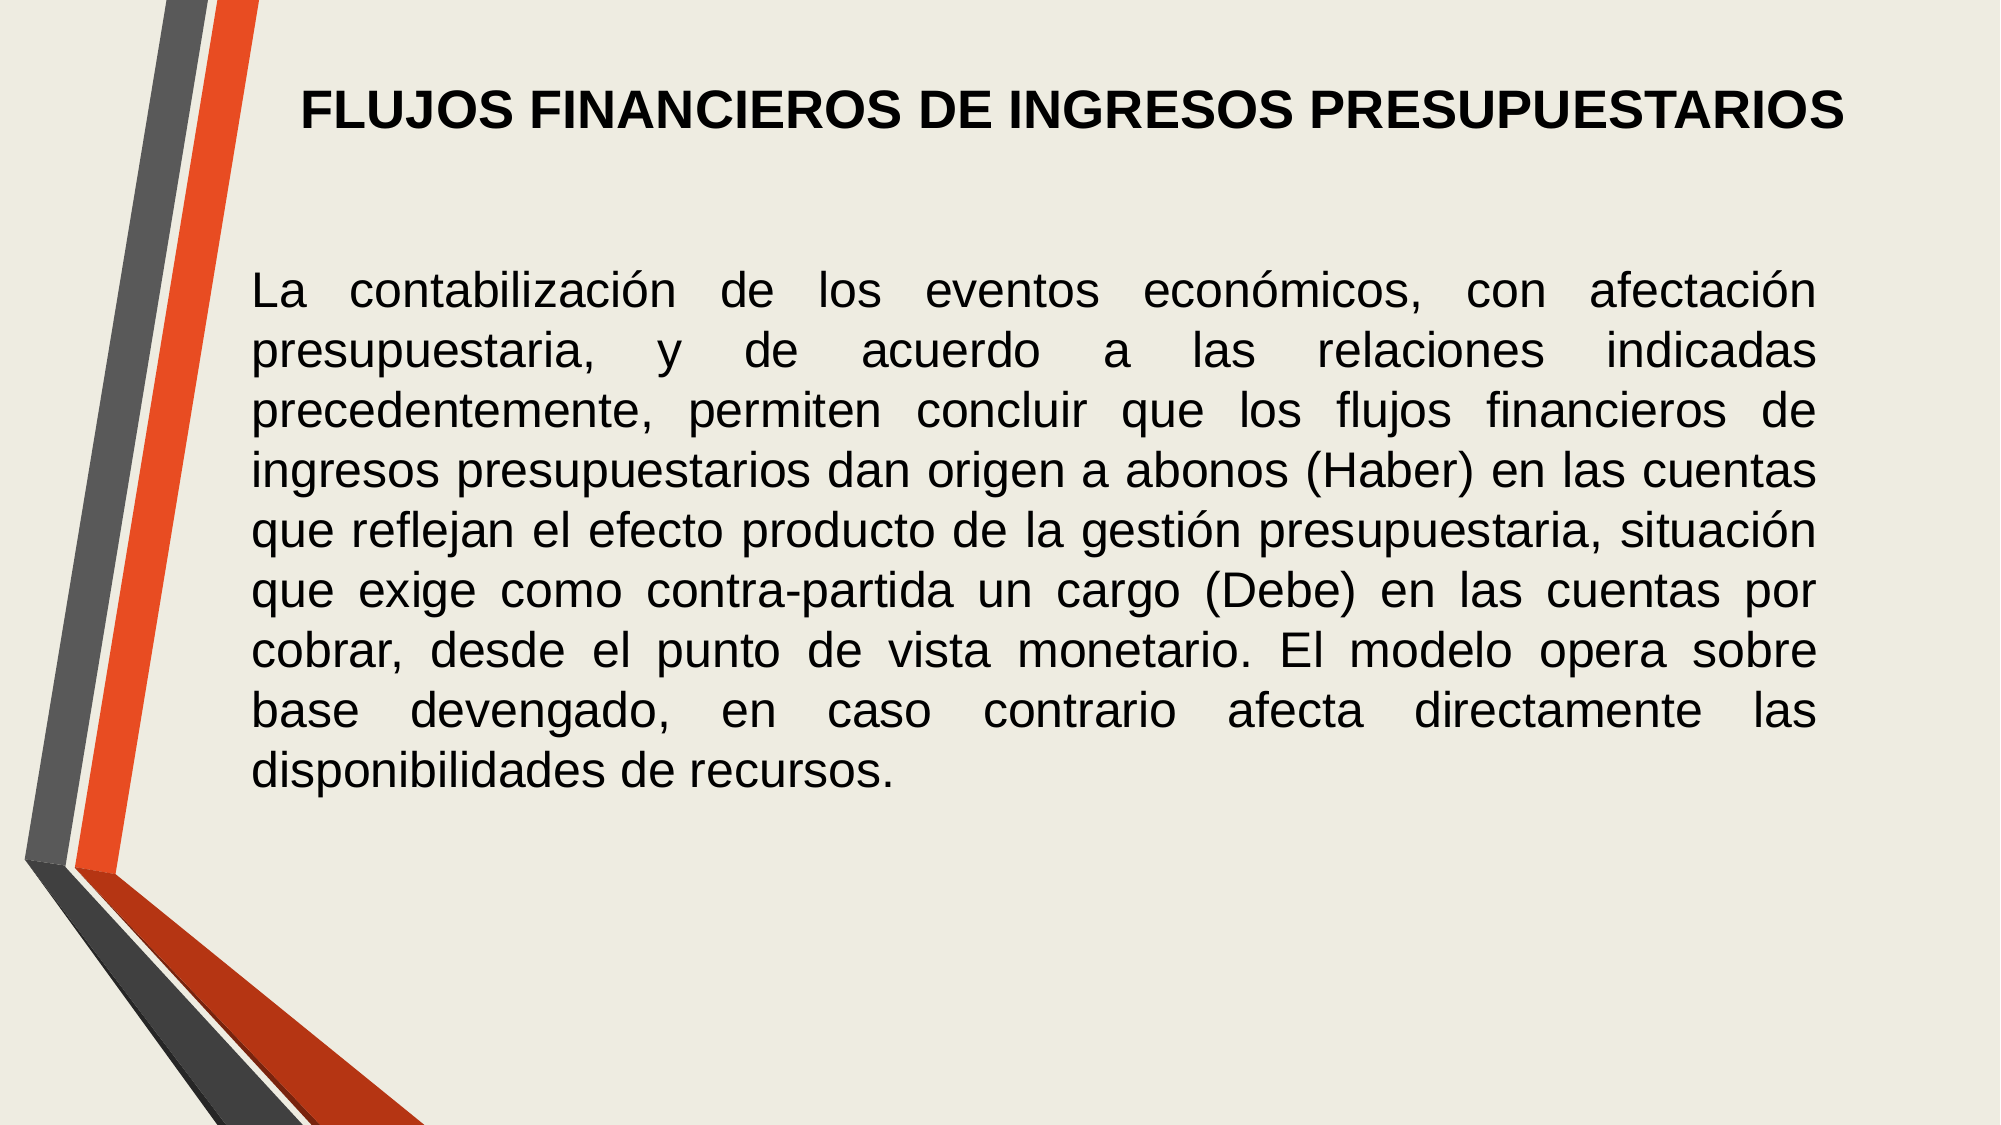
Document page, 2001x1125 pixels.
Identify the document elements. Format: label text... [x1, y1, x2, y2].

text_box La contabilización de los eventos económicos, con afectación presupuestaria, y de acuerdo a las relaciones indicadas precedentemente, permiten concluir que los flujos financieros de ingresos presupuestarios dan origen a abonos (Haber) en las cuentas que reflejan el efecto producto de la gestión presupuestaria, situación que exige como contra-partida un cargo (Debe) en las cuentas por cobrar, desde el punto de vista monetario. El modelo opera sobre base devengado, en caso contrario afecta directamente las disponibilidades de recursos. [236, 194, 1833, 805]
text_box FLUJOS FINANCIEROS DE INGRESOS PRESUPUESTARIOS [256, 67, 1892, 147]
